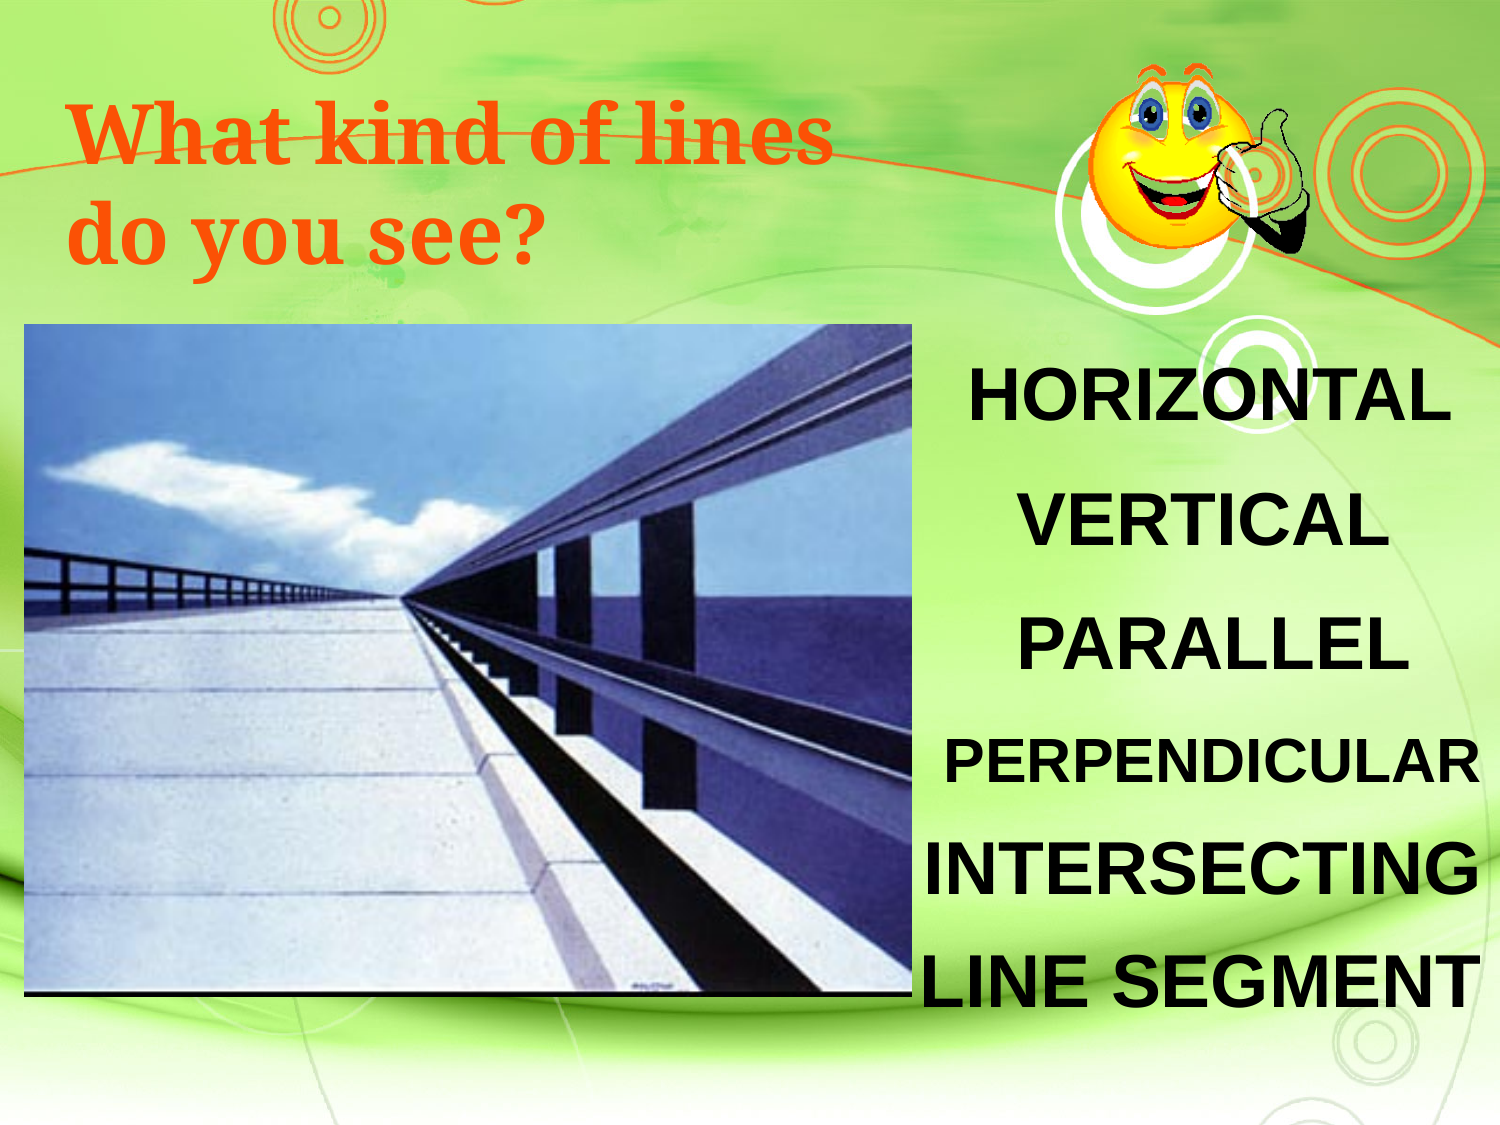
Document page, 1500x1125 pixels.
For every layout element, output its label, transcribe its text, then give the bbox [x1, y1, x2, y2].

text_box vertical [1001, 462, 1407, 568]
text_box perpendicular [928, 712, 1498, 803]
text_box Line segment [904, 924, 1498, 1030]
picture [0, 0, 1500, 1125]
title What kind of lines do you see? [49, 87, 876, 276]
text_box horizontal [952, 337, 1469, 443]
text_box parallel [1001, 587, 1427, 693]
text_box intersecting [916, 812, 1498, 918]
